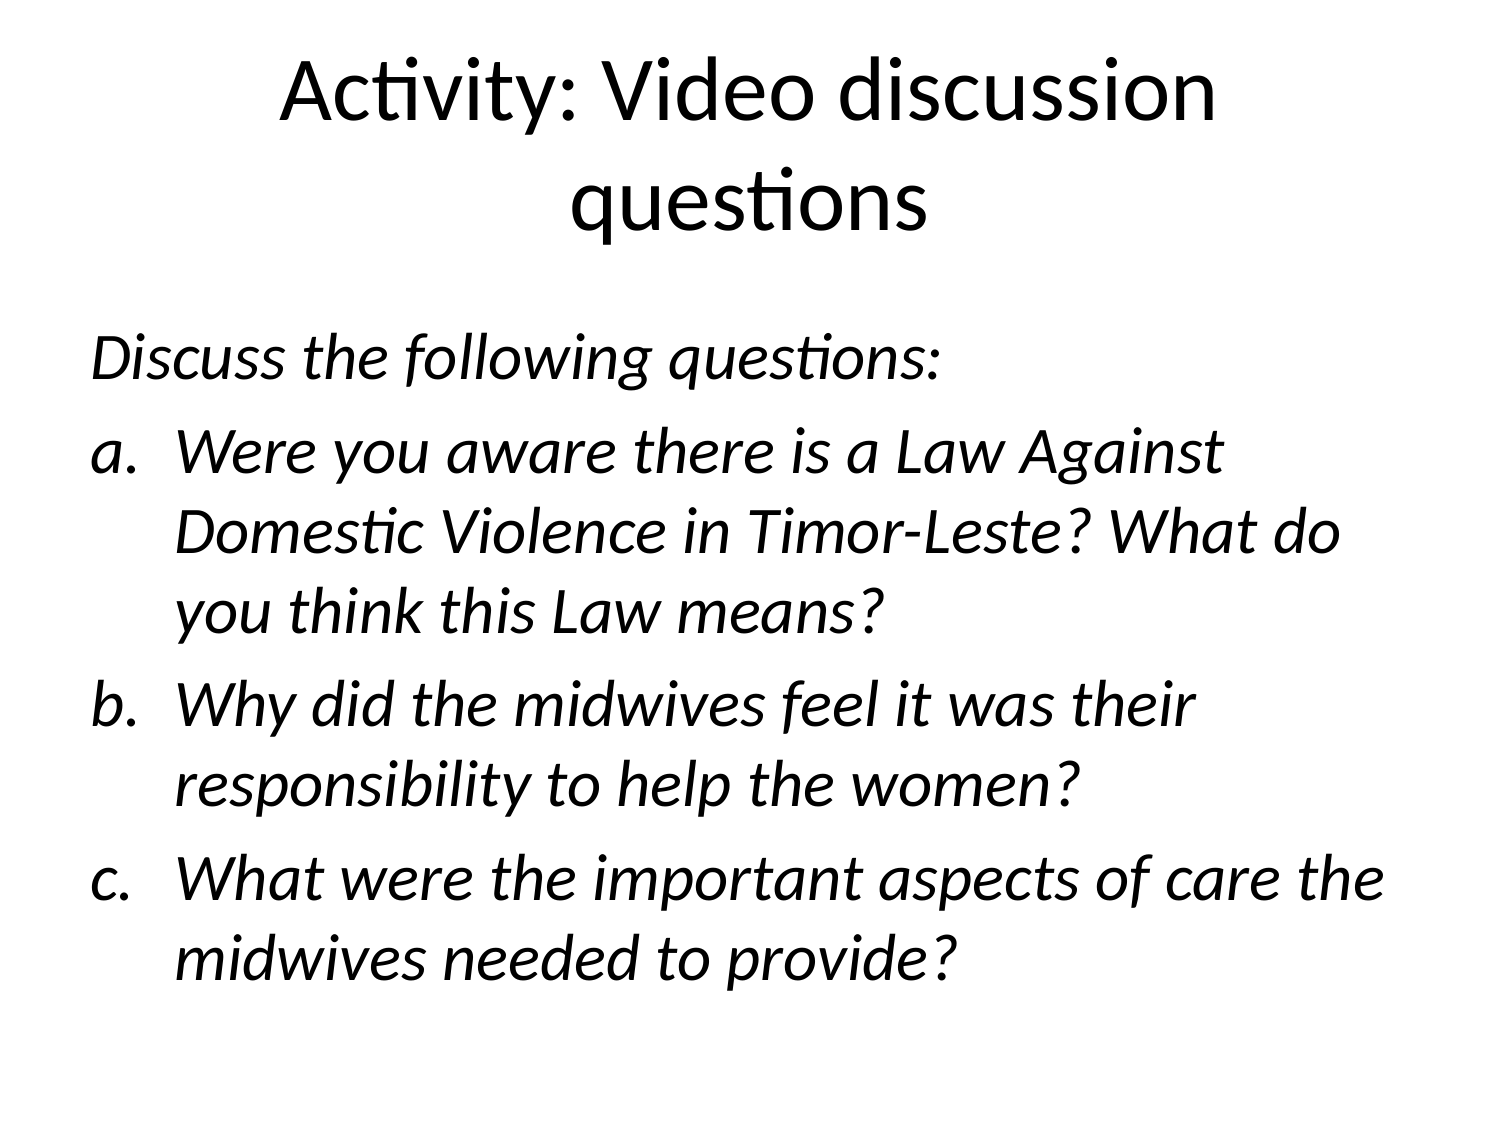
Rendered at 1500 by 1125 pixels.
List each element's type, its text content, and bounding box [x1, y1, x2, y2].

title Activity: Video discussion questions [75, 45, 1425, 233]
list Discuss the following questions: Were you aware there is a Law Against Domestic Violence in Timor-Leste? What do you think this Law means? Why did the midwives feel it was their responsibility to help the women? What were the important aspects of care the midwives needed to provide? [75, 305, 1425, 1048]
